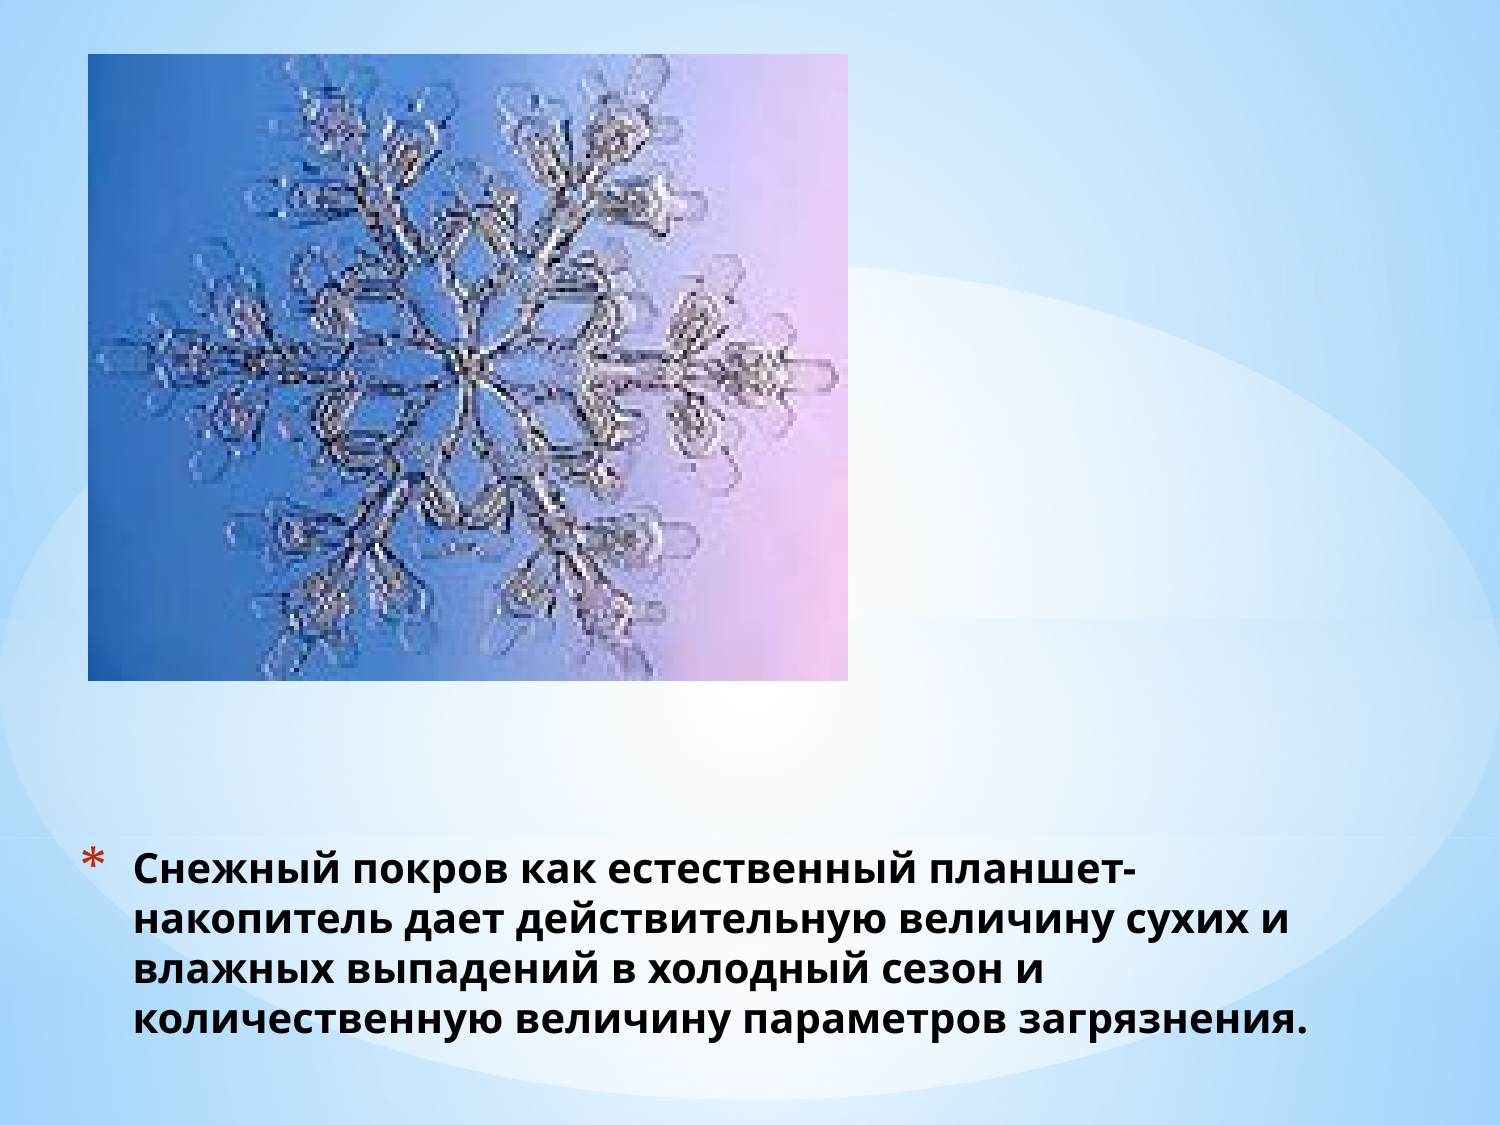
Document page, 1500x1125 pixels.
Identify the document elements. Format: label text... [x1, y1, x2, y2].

title Снежный покров как естественный планшет-накопитель дает действительную величину сухих и влажных выпадений в холодный сезон и количественную величину параметров загрязнения. [64, 834, 1363, 1035]
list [88, 54, 849, 681]
